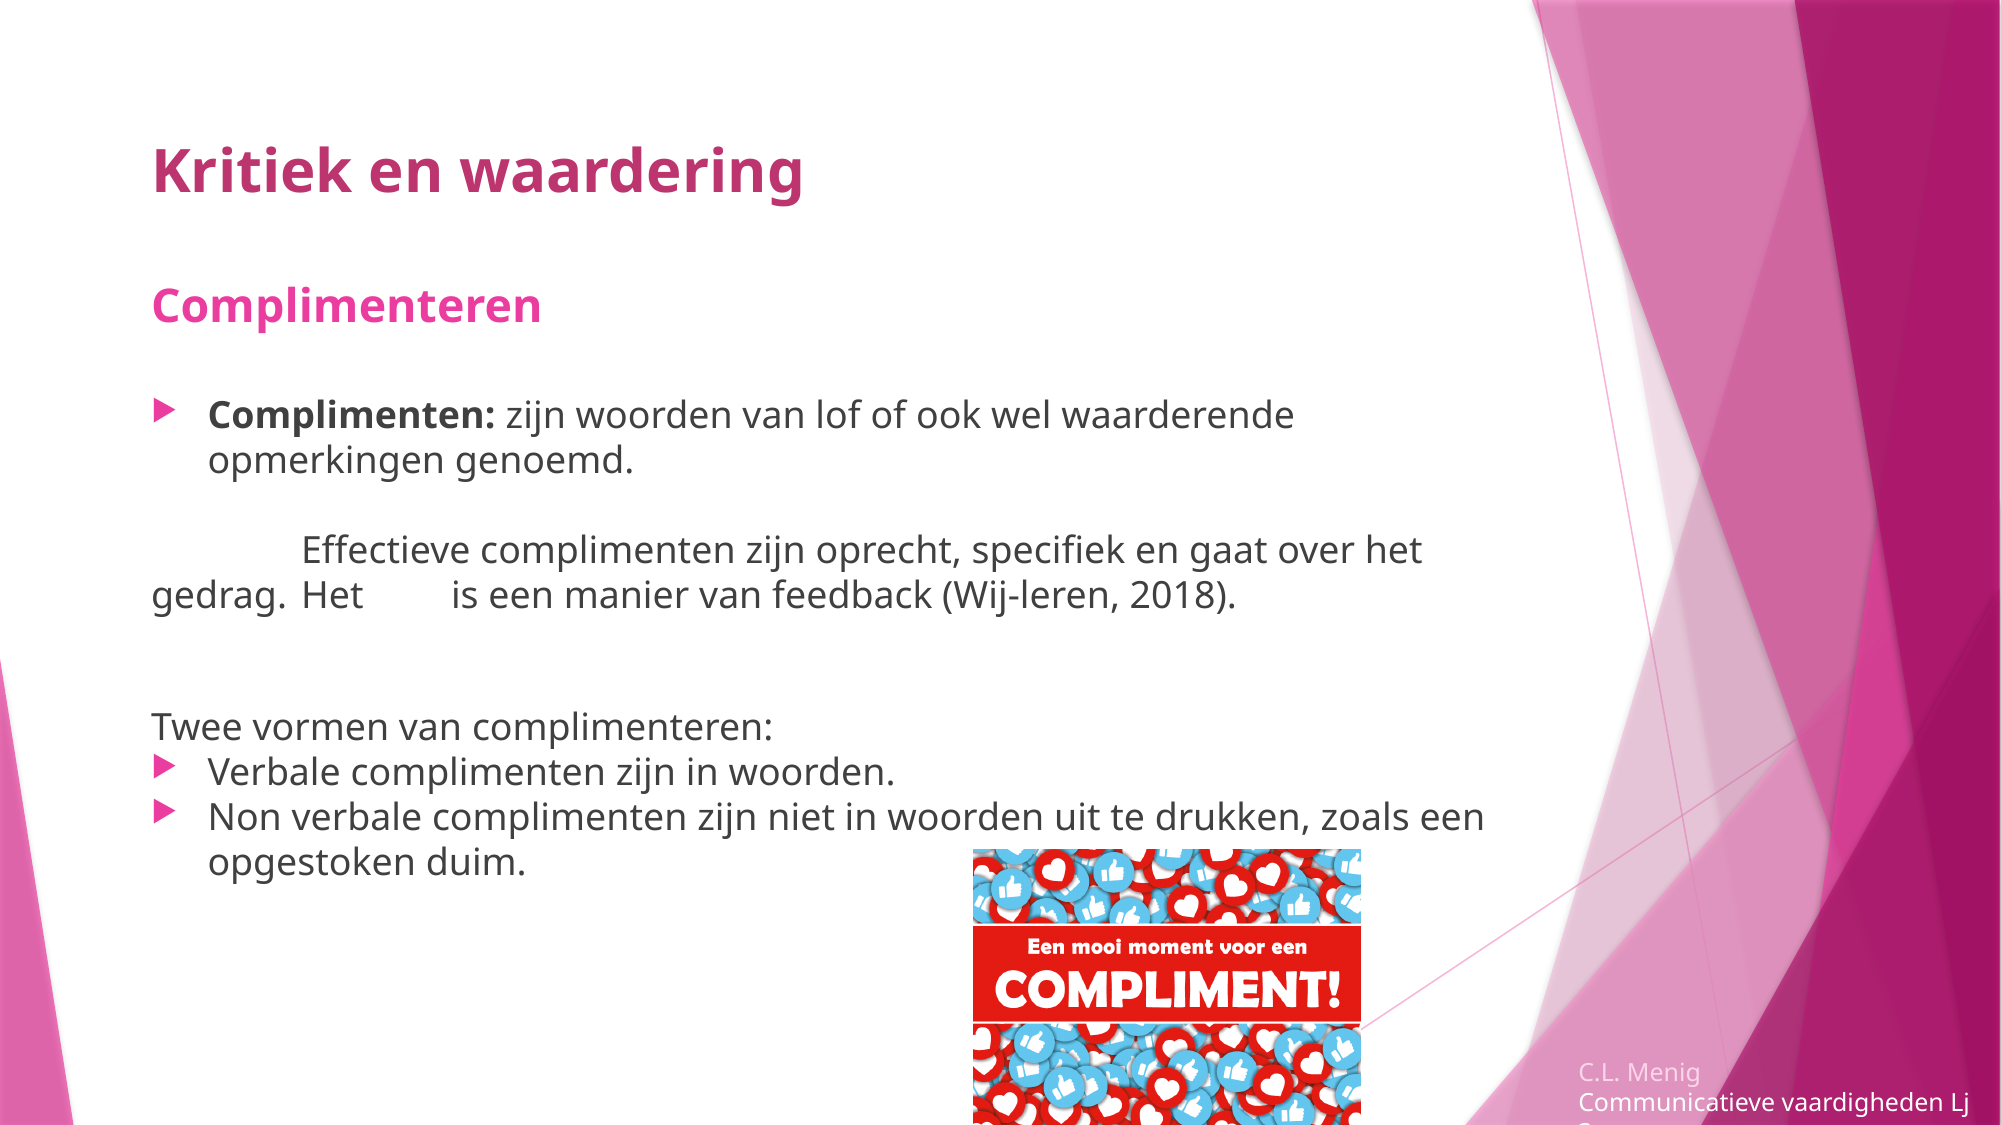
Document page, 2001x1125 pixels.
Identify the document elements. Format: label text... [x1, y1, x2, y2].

picture [972, 849, 1362, 1125]
list Complimenten: zijn woorden van lof of ook wel waarderende opmerkingen genoemd. Effectieve complimenten zijn oprecht, specifiek en gaat over het gedrag. Het is een manier van feedback (Wij-leren, 2018). Twee vormen van complimenteren: Verbale complimenten zijn in woorden. Non verbale complimenten zijn niet in woorden uit te drukken, zoals een opgestoken duim. [136, 383, 1547, 1021]
text_box Kritiek en waardering Complimenteren [136, 125, 1547, 342]
text_box C.L. Menig Communicatieve vaardigheden Lj 3 [1563, 1049, 2000, 1125]
